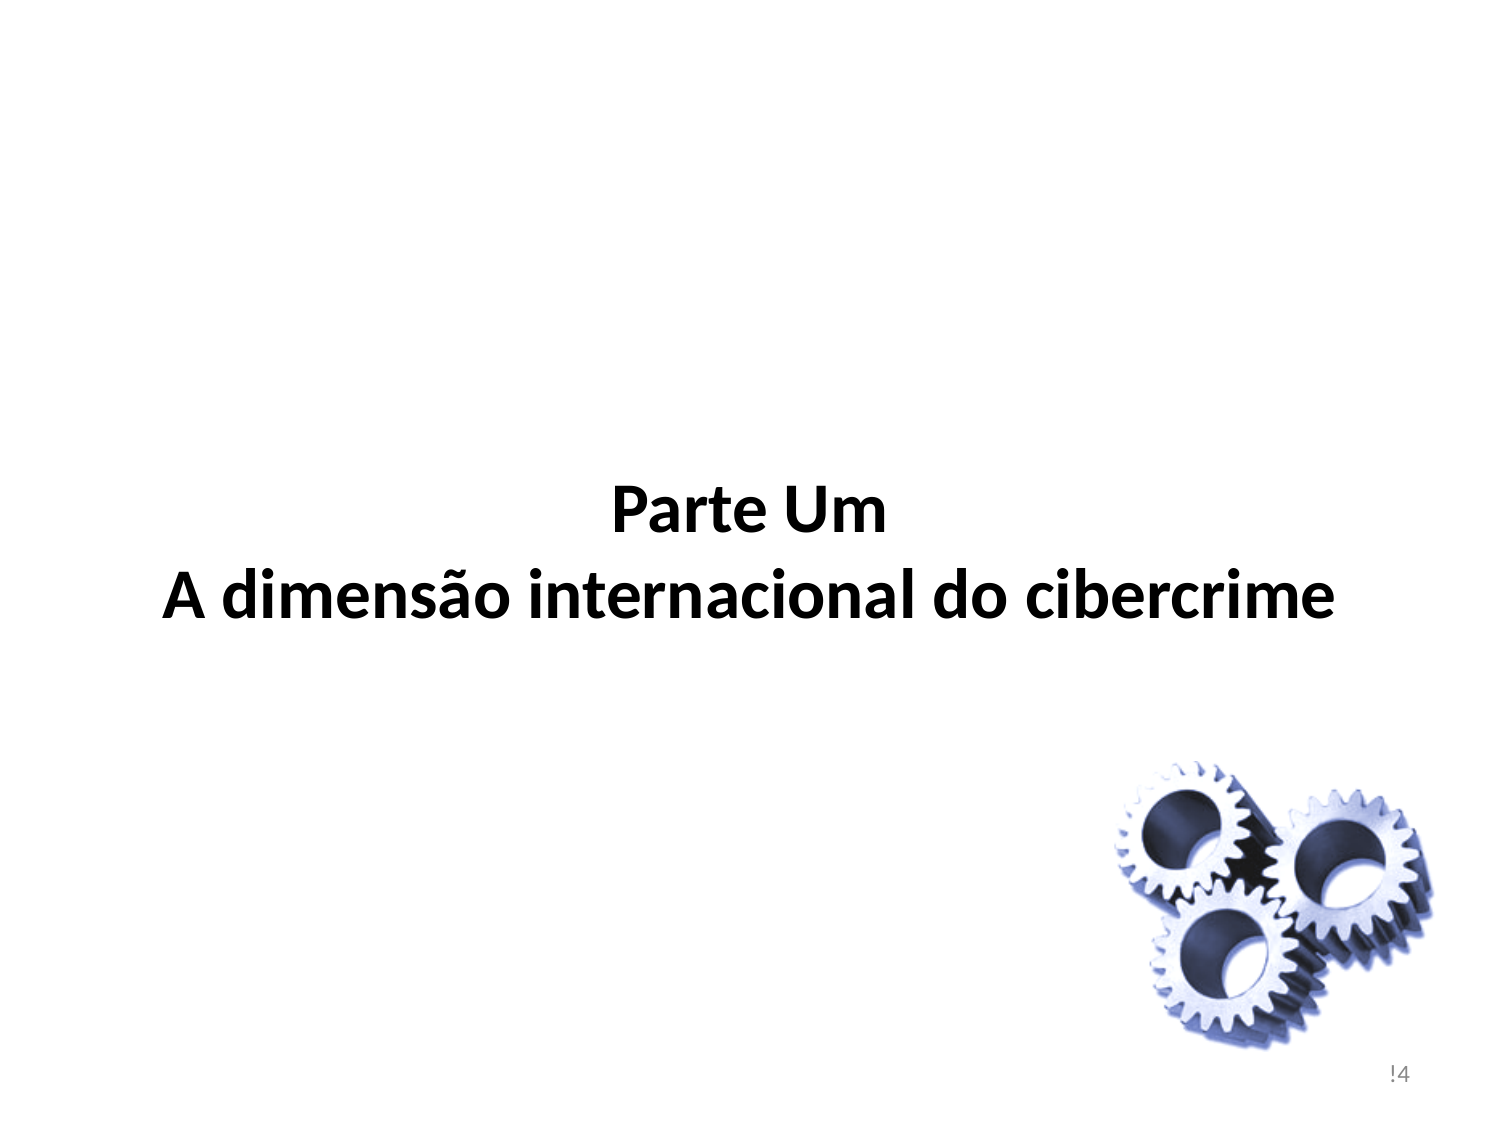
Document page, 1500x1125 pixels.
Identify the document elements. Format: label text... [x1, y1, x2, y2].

title Parte Um A dimensão internacional do cibercrime [75, 453, 1425, 641]
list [1112, 761, 1436, 1052]
slide_number !4 [1074, 1042, 1425, 1103]
